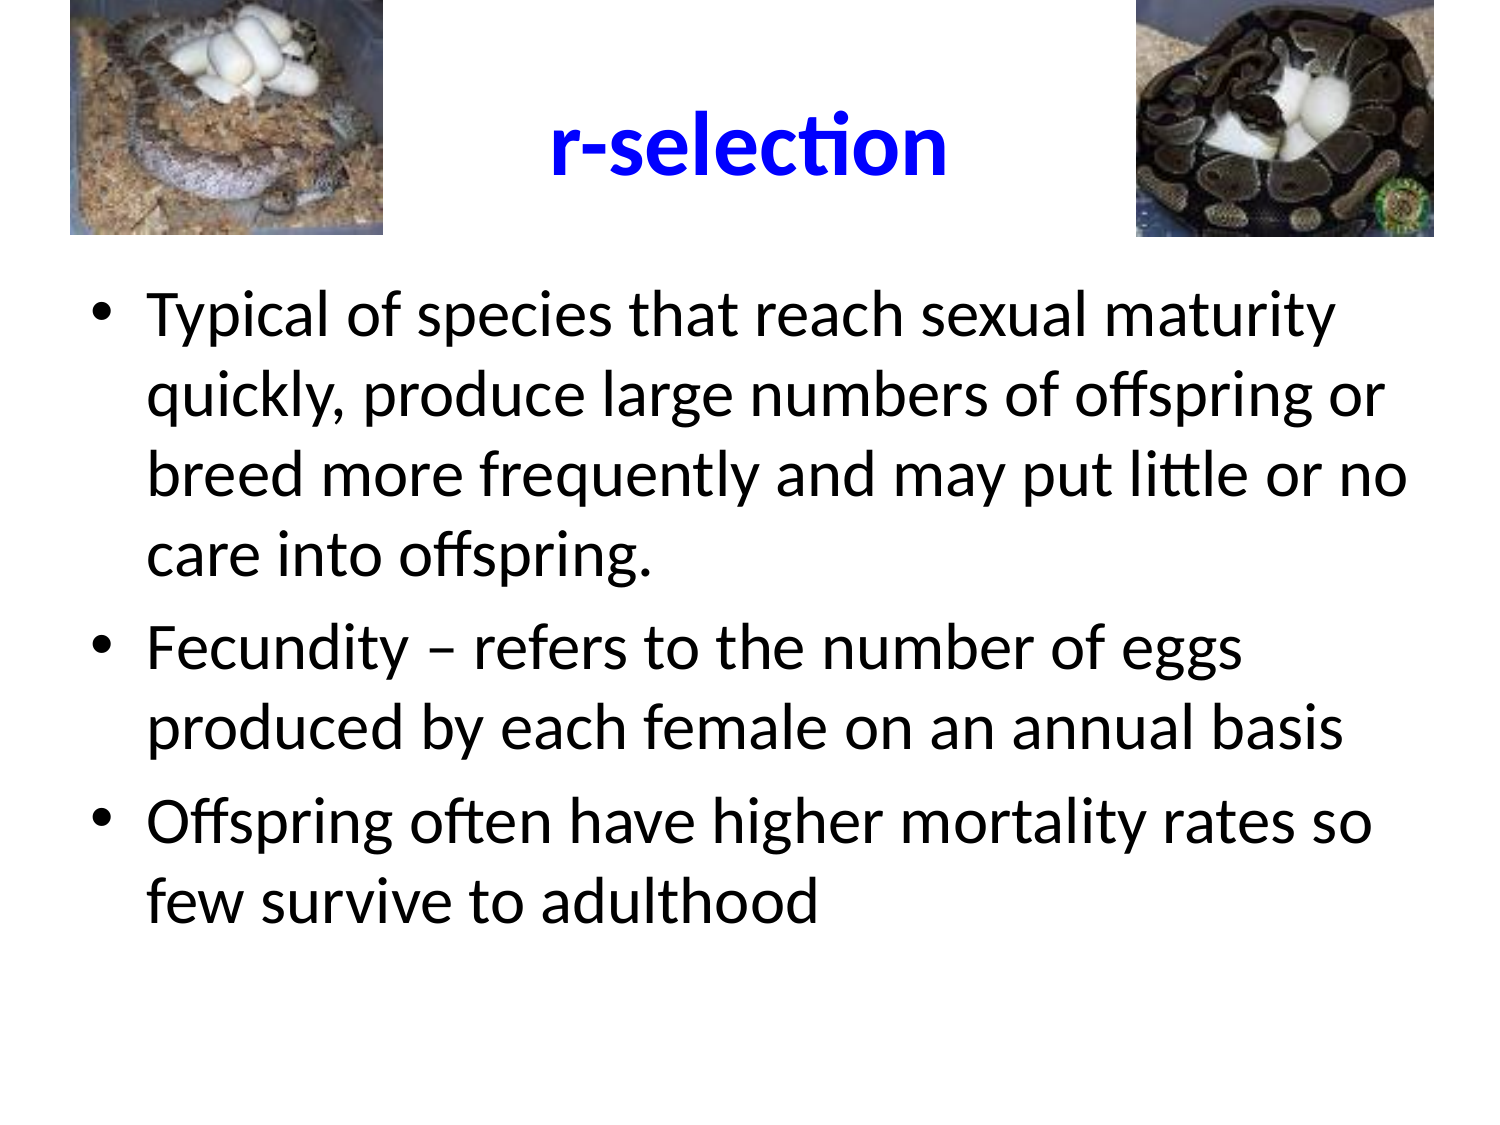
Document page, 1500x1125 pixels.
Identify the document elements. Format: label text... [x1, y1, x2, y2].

list Typical of species that reach sexual maturity quickly, produce large numbers of offspring or breed more frequently and may put little or no care into offspring. Fecundity – refers to the number of eggs produced by each female on an annual basis Offspring often have higher mortality rates so few survive to adulthood [74, 262, 1426, 1006]
picture [1136, 0, 1434, 237]
picture [70, 0, 384, 235]
title r-selection [387, 44, 1131, 233]
